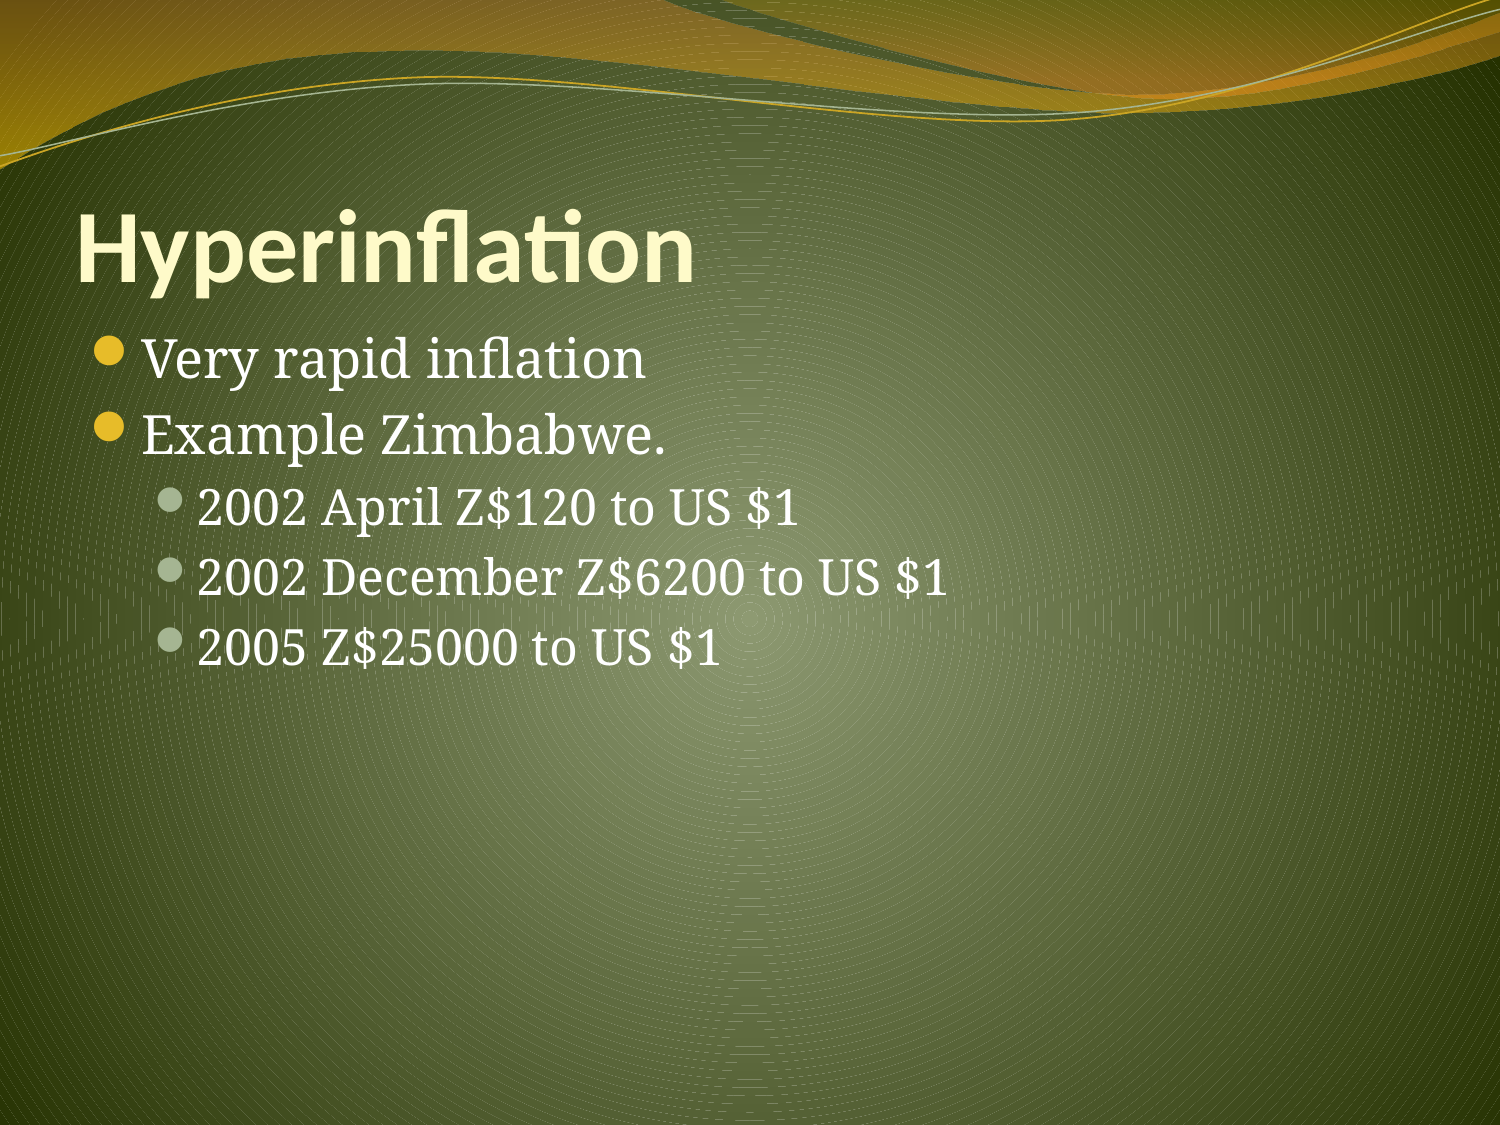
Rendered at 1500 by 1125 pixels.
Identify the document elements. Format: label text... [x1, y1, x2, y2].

title Hyperinflation [75, 115, 1425, 303]
list Very rapid inflation Example Zimbabwe. 2002 April Z$120 to US $1 2002 December Z$6200 to US $1 2005 Z$25000 to US $1 [75, 317, 1425, 1038]
